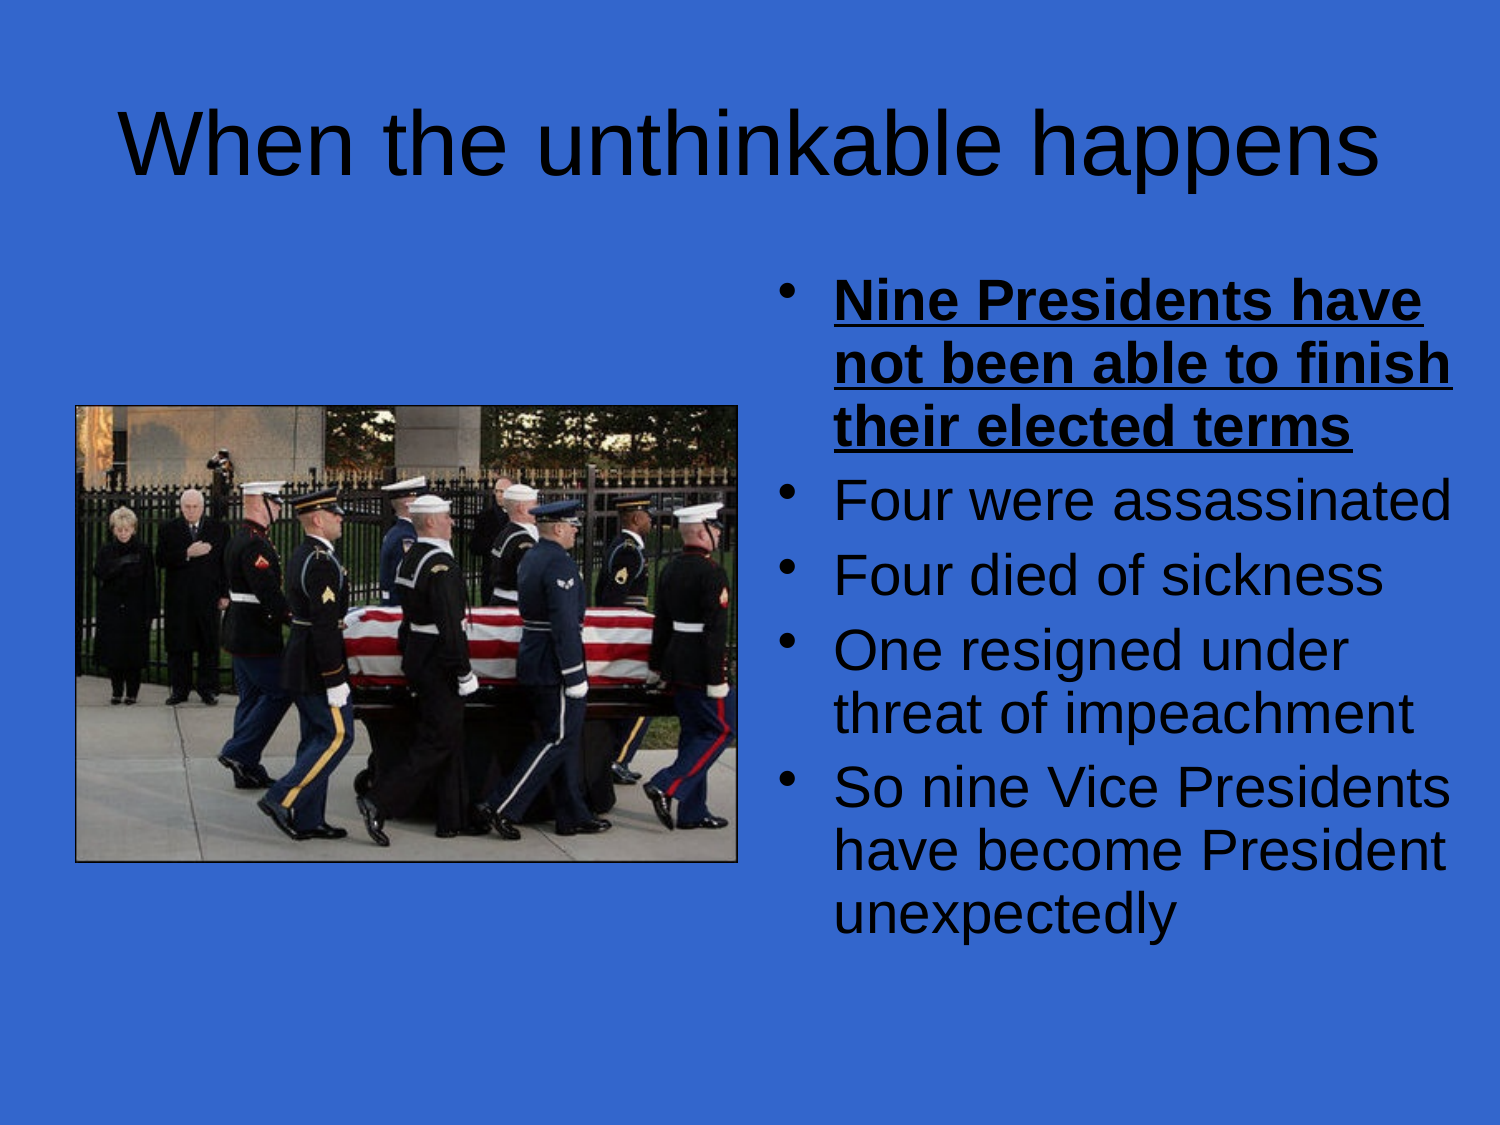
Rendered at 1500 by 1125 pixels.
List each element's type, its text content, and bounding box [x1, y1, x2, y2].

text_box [74, 404, 738, 863]
title When the unthinkable happens [75, 45, 1425, 233]
list Nine Presidents have not been able to finish their elected terms Four were assassinated Four died of sickness One resigned under threat of impeachment So nine Vice Presidents have become President unexpectedly [762, 262, 1475, 1005]
